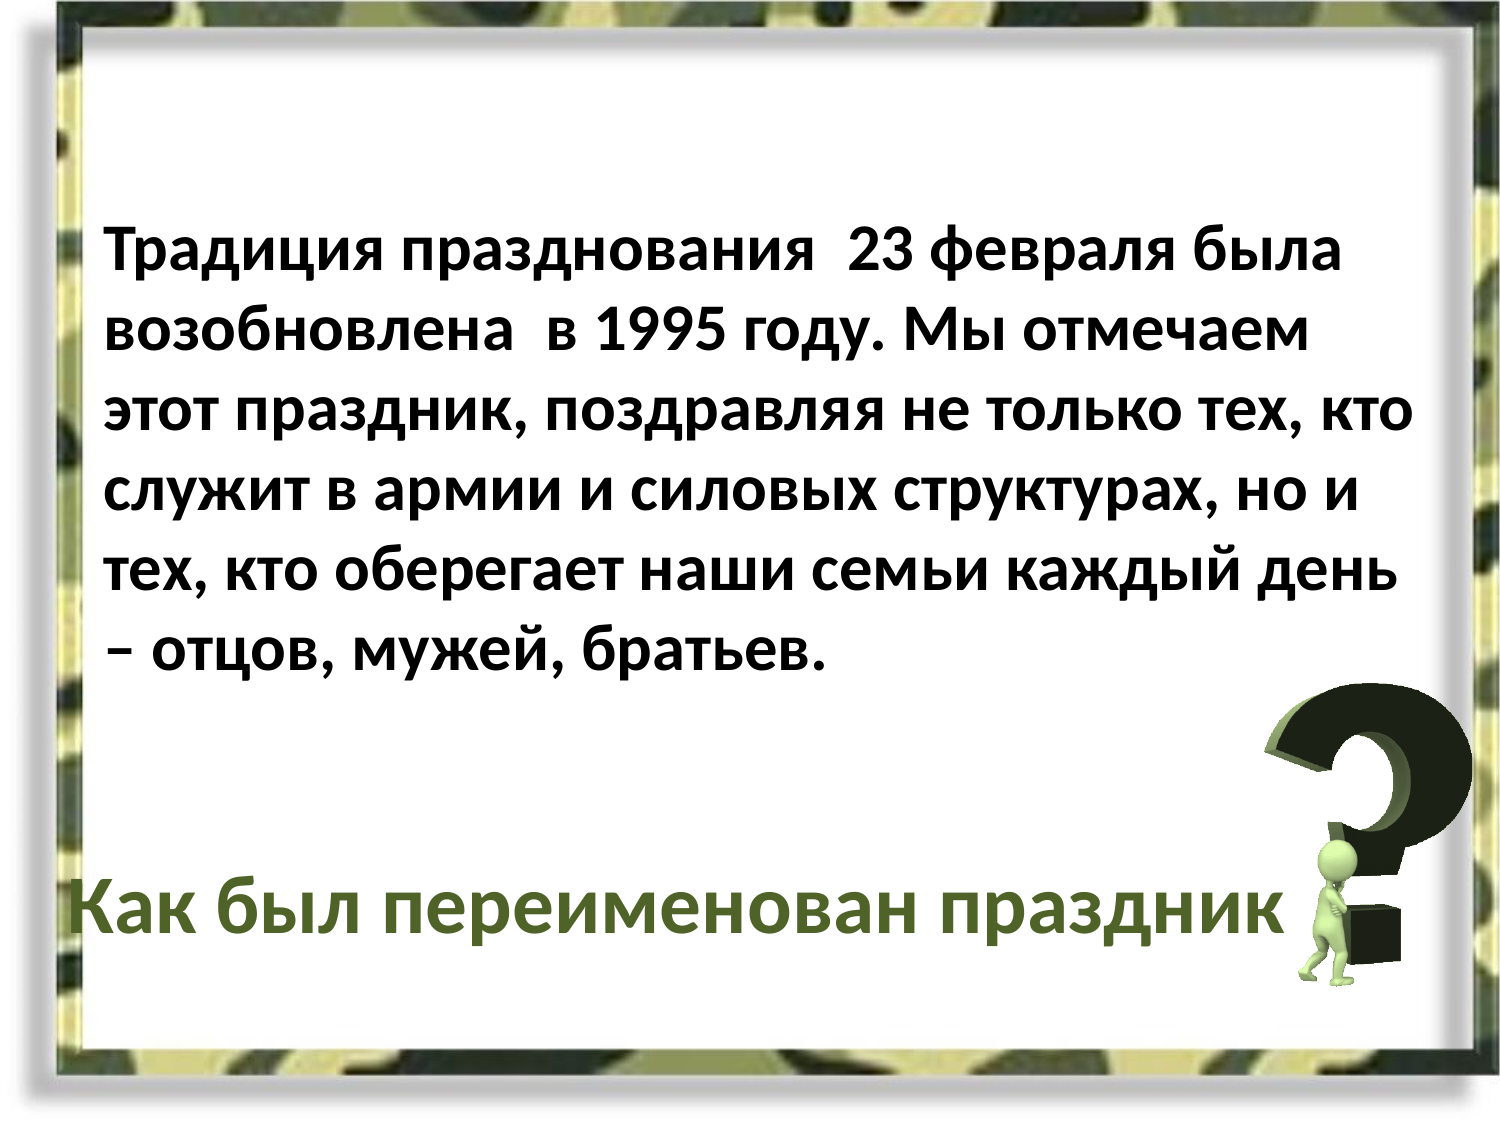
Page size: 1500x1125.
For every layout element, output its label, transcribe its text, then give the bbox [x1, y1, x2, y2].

text_box Как был переименован праздник [53, 843, 1222, 958]
list Традиция празднования 23 февраля была возобновлена в 1995 году. Мы отмечаем этот праздник, поздравляя не только тех, кто служит в армии и силовых структурах, но и тех, кто оберегает наши семьи каждый день – отцов, мужей, братьев. [88, 196, 1439, 843]
picture [0, 0, 1500, 1125]
